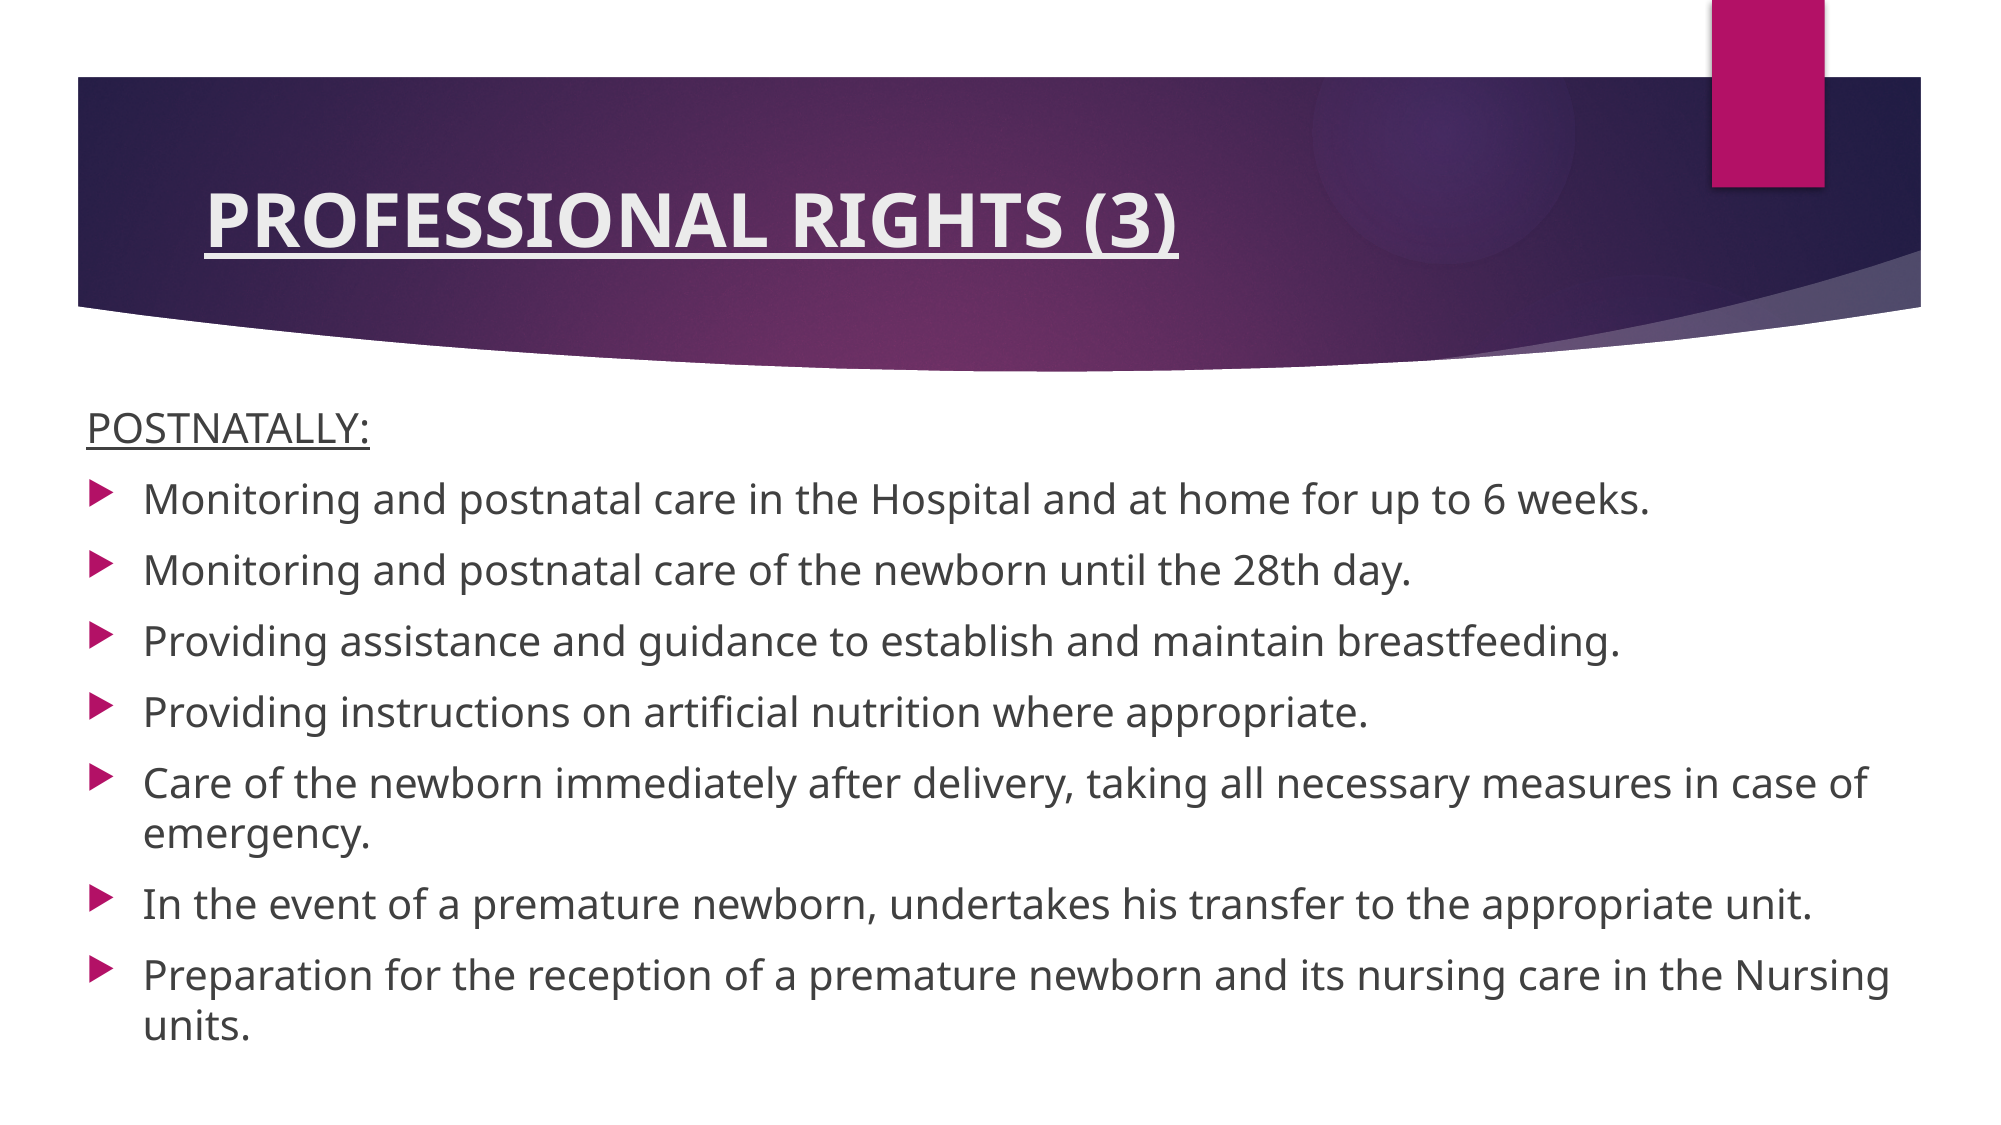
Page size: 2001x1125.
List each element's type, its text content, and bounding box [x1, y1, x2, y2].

title PROFESSIONAL RIGHTS (3) [189, 159, 1627, 276]
list POSTNATALLY: Monitoring and postnatal care in the Hospital and at home for up to 6 weeks. Monitoring and postnatal care of the newborn until the 28th day. Providing assistance and guidance to establish and maintain breastfeeding. Providing instructions on artificial nutrition where appropriate. Care of the newborn immediately after delivery, taking all necessary measures in case of emergency. In the event of a premature newborn, undertakes his transfer to the appropriate unit. Preparation for the reception of a premature newborn and its nursing care in the Nursing units. [71, 394, 1924, 1085]
